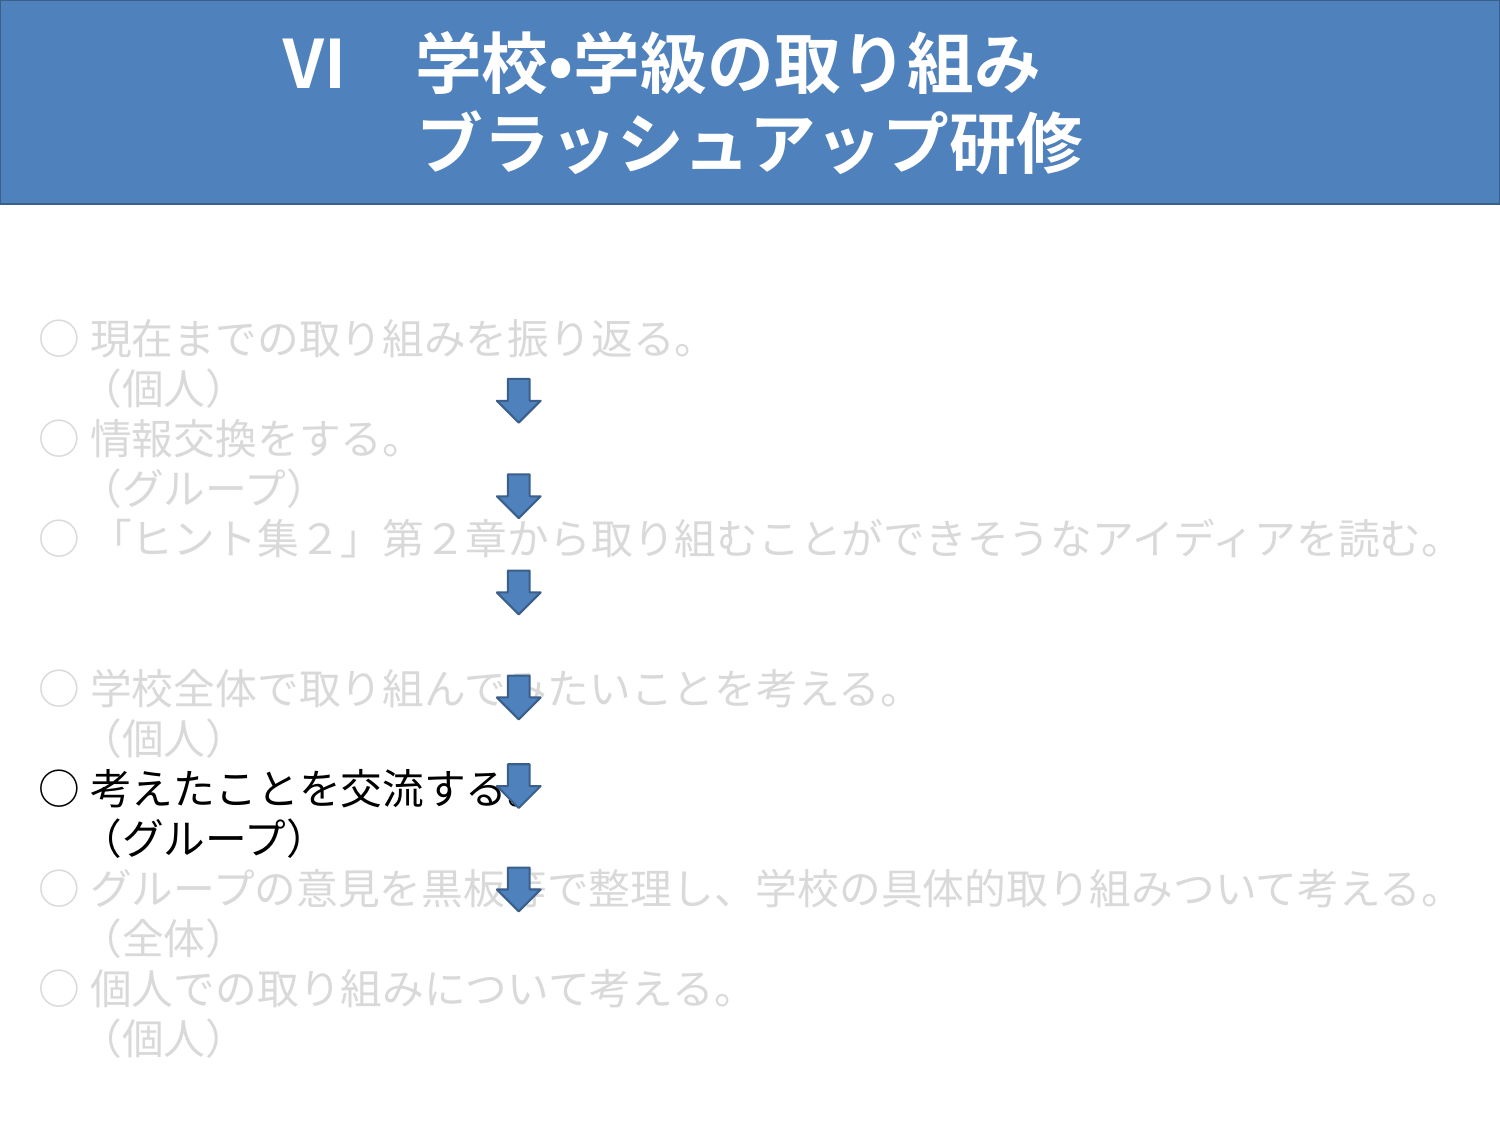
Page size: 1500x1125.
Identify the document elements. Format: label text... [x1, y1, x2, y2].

text_box [495, 763, 542, 809]
text_box [495, 674, 542, 721]
text_box [495, 866, 542, 913]
text_box [495, 377, 542, 424]
text_box ○現在までの取り組みを振り返る。 （個人） ○情報交換をする。 （グループ） ○「ヒント集２」第２章から取り組むことができそうなアイディアを読む。 ○学校全体で取り組んでみたいことを考える。 （個人） ○考えたことを交流する。 （グループ） ○グループの意見を黒板等で整理し、学校の具体的取り組みついて考える。 （全体） ○個人での取り組みについて考える。 （個人） [23, 305, 1477, 1071]
text_box Ⅵ 学校・学級の取り組み ブラッシュアップ研修 [0, 0, 1500, 205]
text_box [495, 569, 542, 616]
text_box [495, 473, 542, 519]
